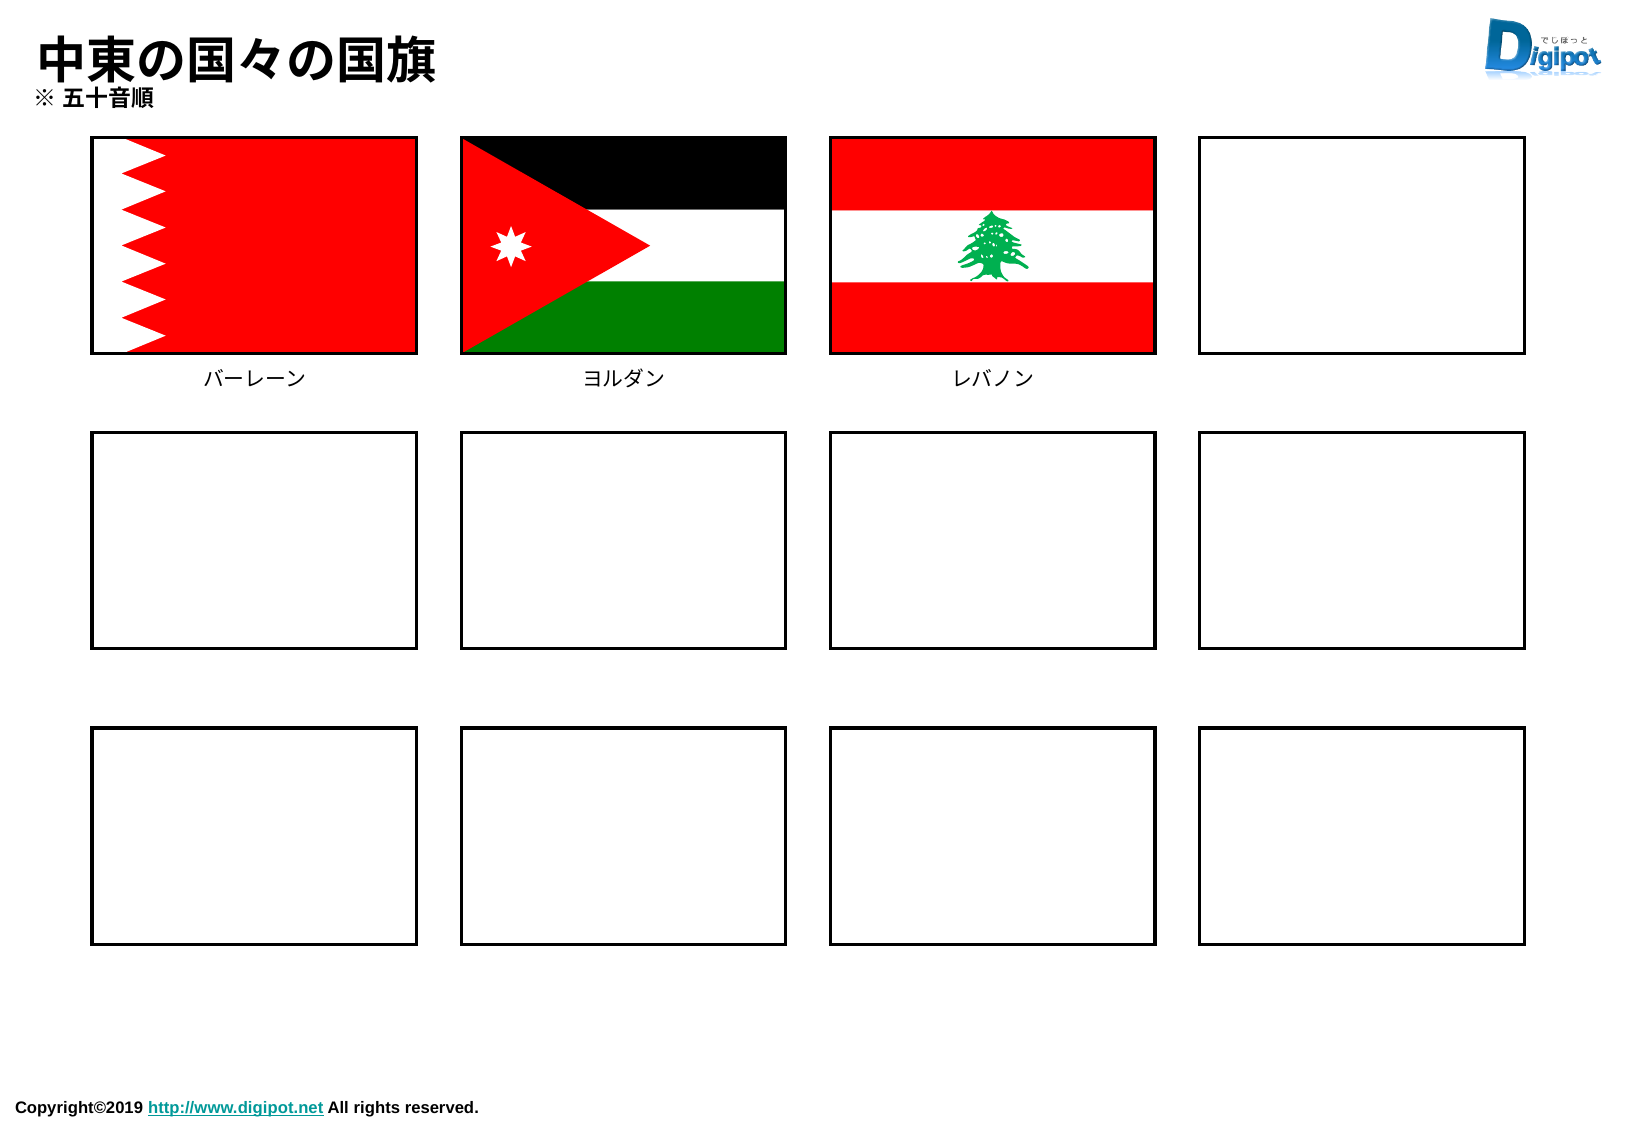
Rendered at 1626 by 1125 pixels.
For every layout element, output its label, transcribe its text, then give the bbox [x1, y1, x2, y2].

text_box [830, 728, 1156, 945]
text_box [1199, 137, 1525, 354]
text_box [1199, 728, 1525, 945]
title 中東の国々の国旗 [21, 19, 881, 98]
text_box [461, 432, 786, 649]
text_box [1199, 432, 1525, 649]
text_box レバノン [830, 358, 1156, 399]
text_box [461, 728, 786, 945]
text_box [830, 432, 1156, 649]
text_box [830, 137, 1156, 355]
text_box ヨルダン [461, 358, 786, 399]
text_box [91, 137, 417, 355]
text_box [91, 728, 417, 945]
text_box [91, 432, 417, 649]
picture [1485, 18, 1602, 82]
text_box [460, 137, 786, 354]
text_box ※五十音順 [19, 76, 169, 119]
text_box バーレーン [91, 358, 417, 399]
